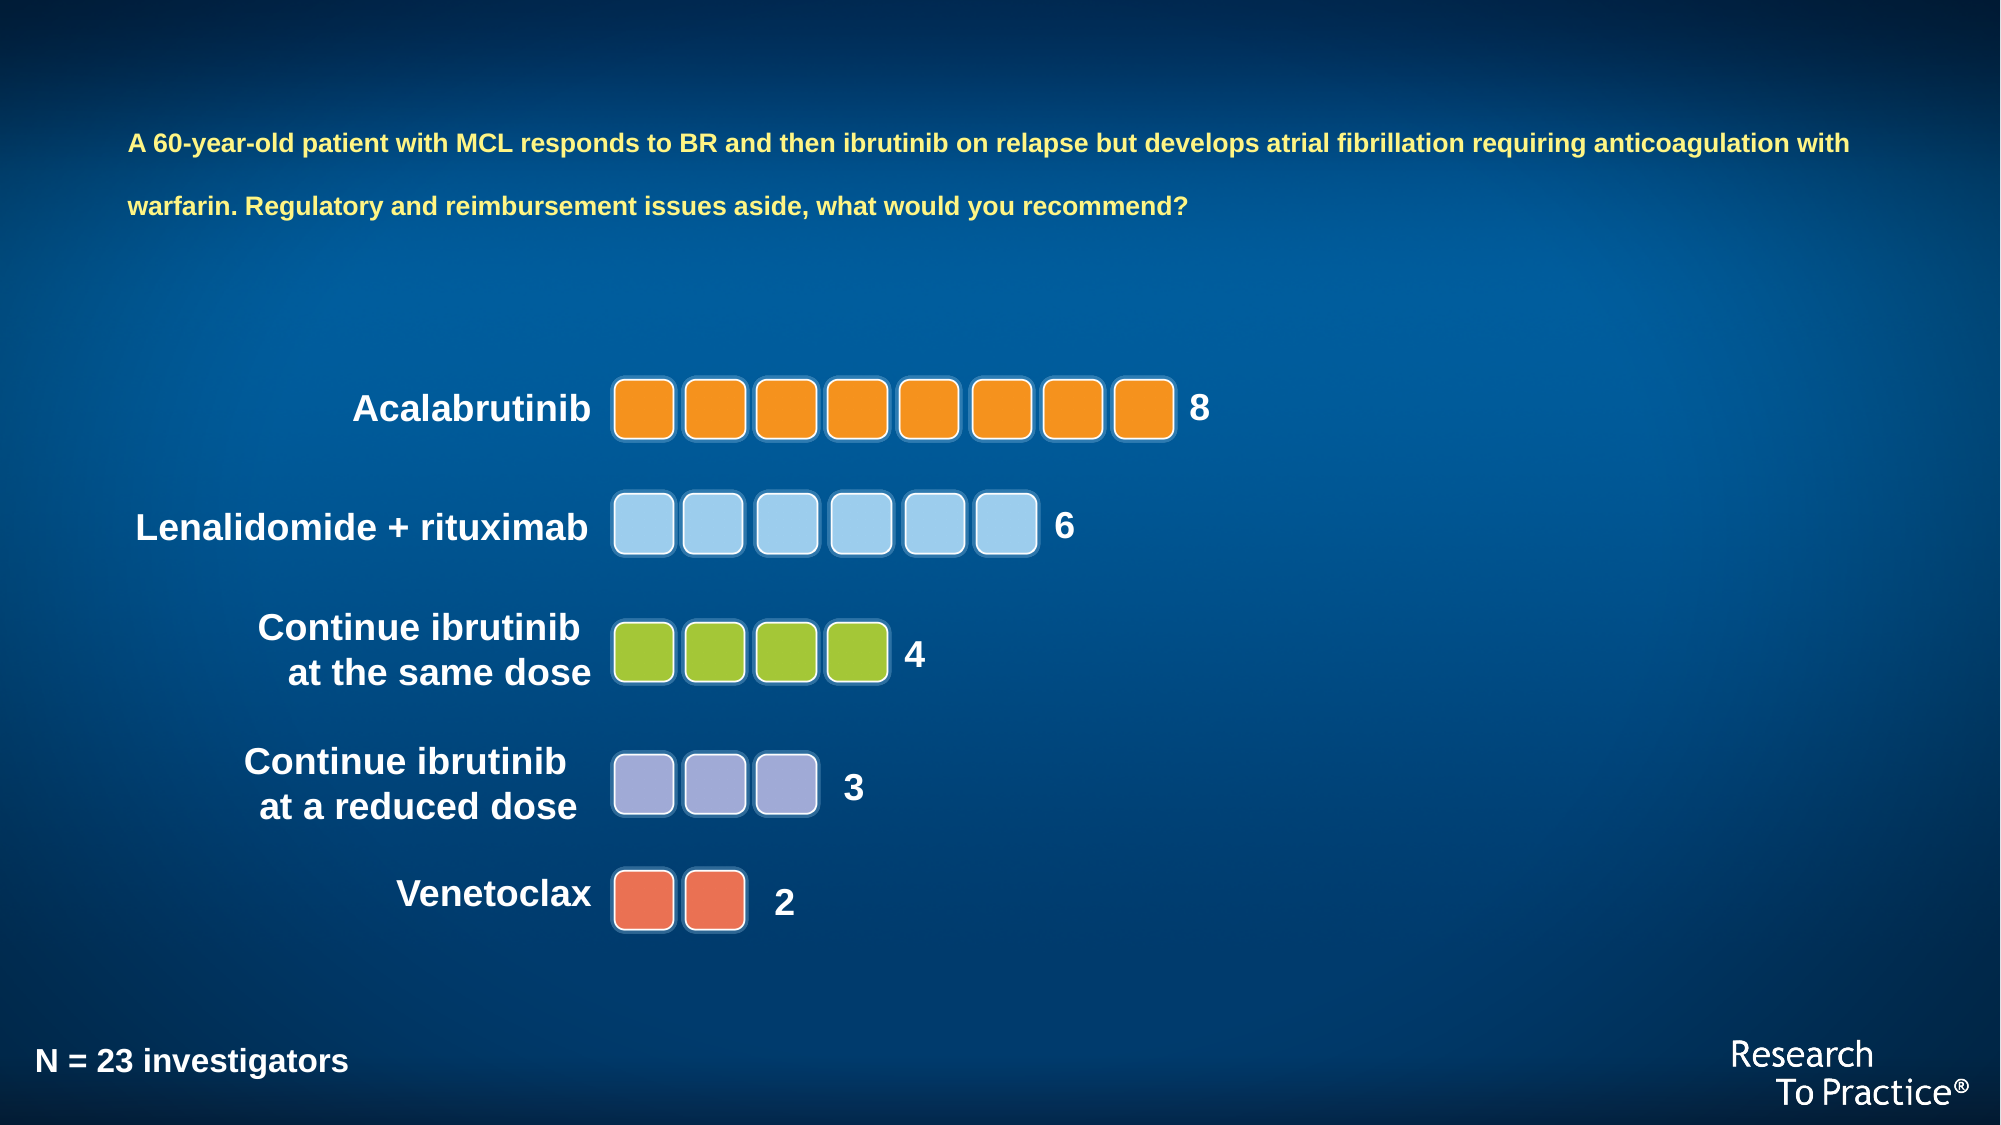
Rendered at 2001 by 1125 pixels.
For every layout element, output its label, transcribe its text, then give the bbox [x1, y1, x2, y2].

text_box 2 [774, 866, 925, 934]
text_box Continue ibrutinib at the same dose [211, 612, 592, 684]
picture [0, 0, 2001, 1125]
text_box 3 [843, 756, 994, 814]
text_box A 60-year-old patient with MCL responds to BR and then ibrutinib on relapse but develops atrial fibrillation requiring anticoagulation with warfarin. Regulatory and reimbursement issues aside, what would you recommend? [112, 26, 1966, 289]
text_box Venetoclax [12, 863, 592, 921]
text_box N = 23 investigators [19, 999, 1295, 1125]
text_box Acalabrutinib [39, 372, 592, 440]
text_box 4 [904, 616, 1055, 688]
text_box 6 [1054, 489, 1205, 557]
text_box Lenalidomide + rituximab [9, 491, 590, 559]
text_box 8 [1189, 373, 1340, 436]
text_box Continue ibrutinib at a reduced dose [128, 753, 579, 811]
